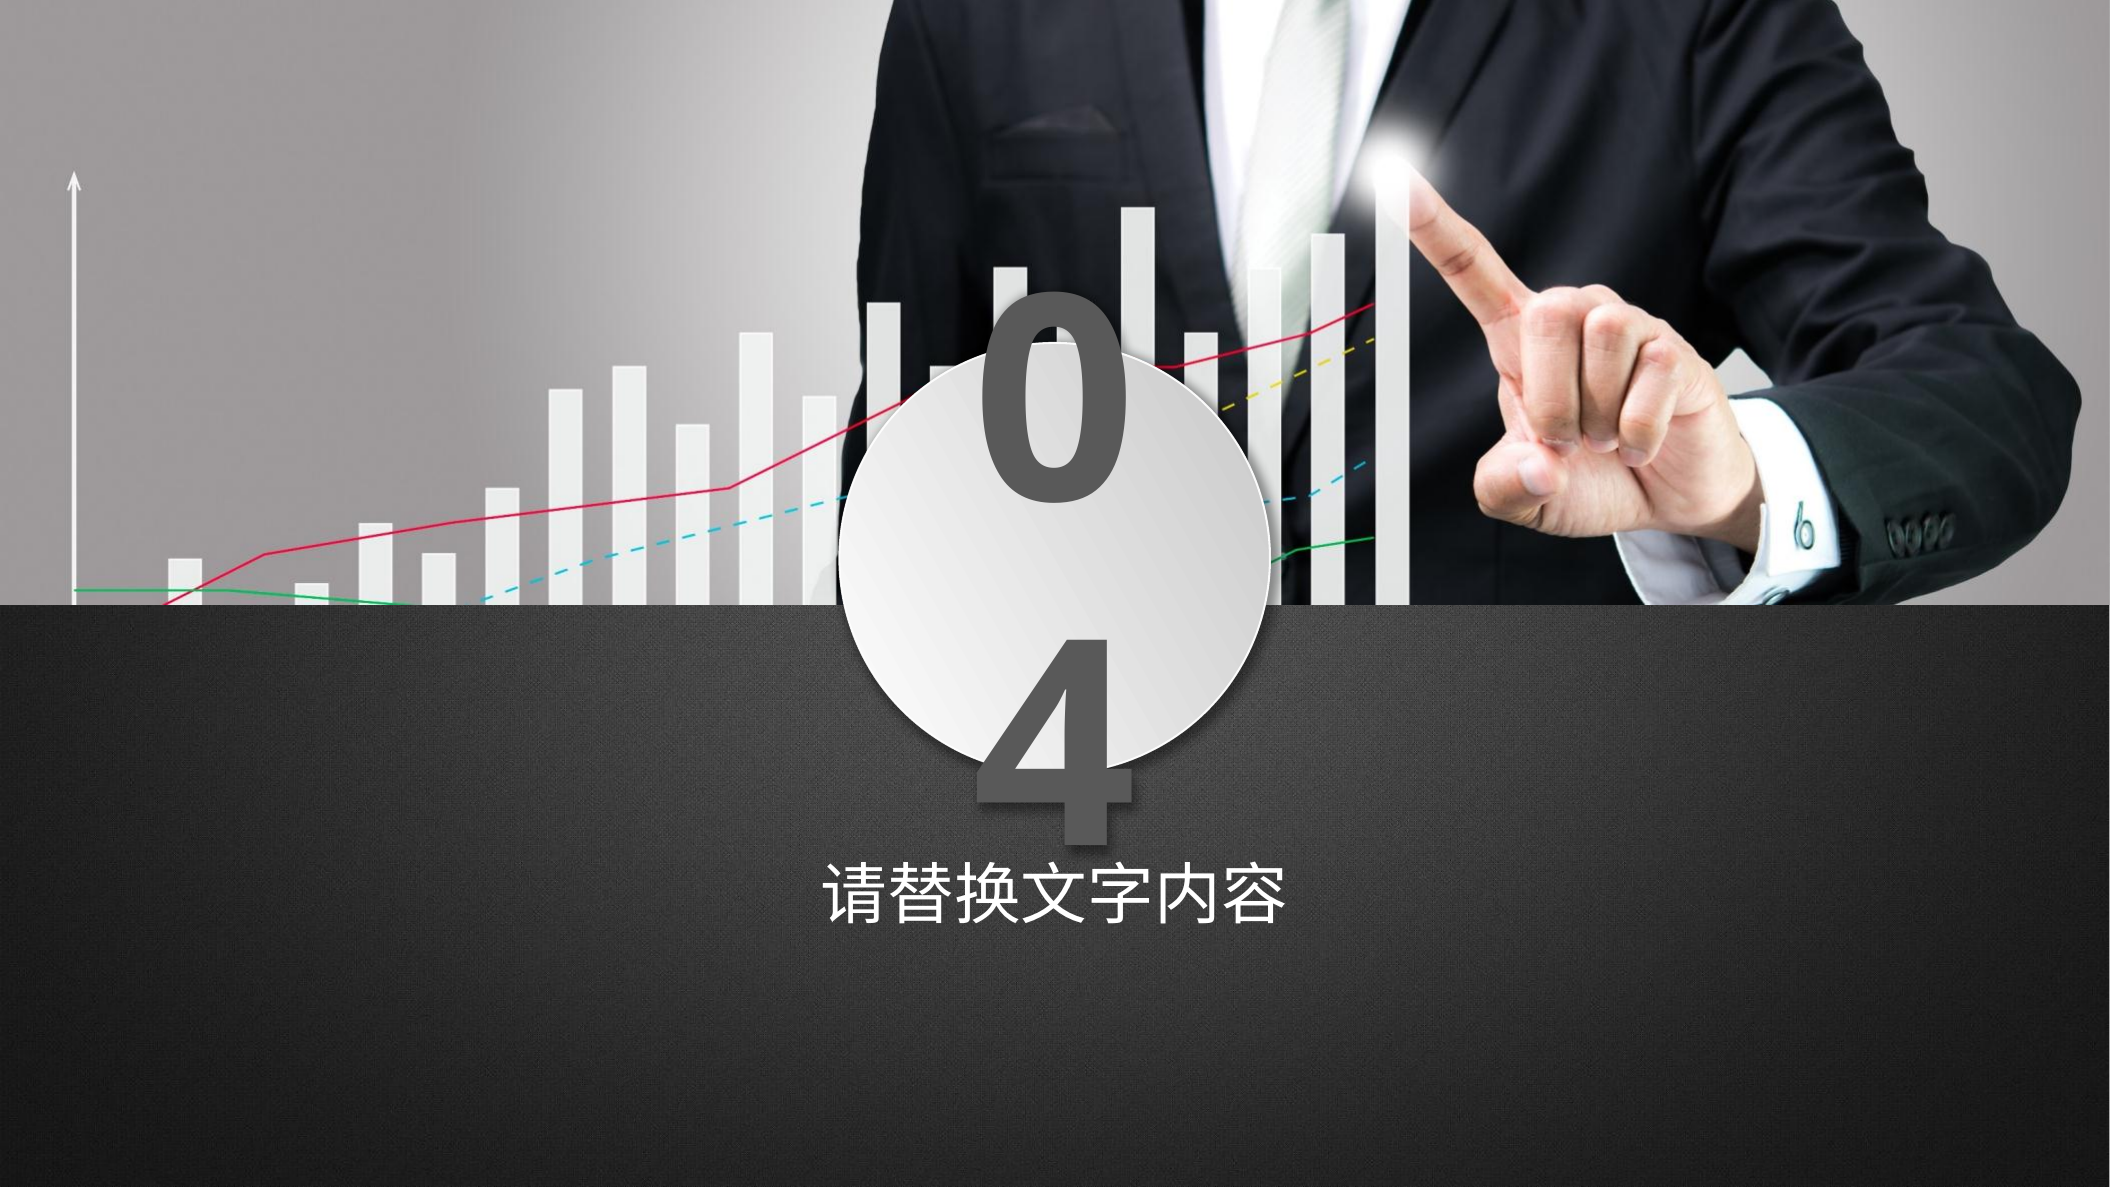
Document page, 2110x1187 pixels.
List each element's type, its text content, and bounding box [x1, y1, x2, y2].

text_box 04 [838, 341, 1272, 775]
text_box [0, 0, 2110, 606]
text_box 请替换文字内容 [806, 804, 1304, 940]
picture [0, 606, 2110, 1187]
